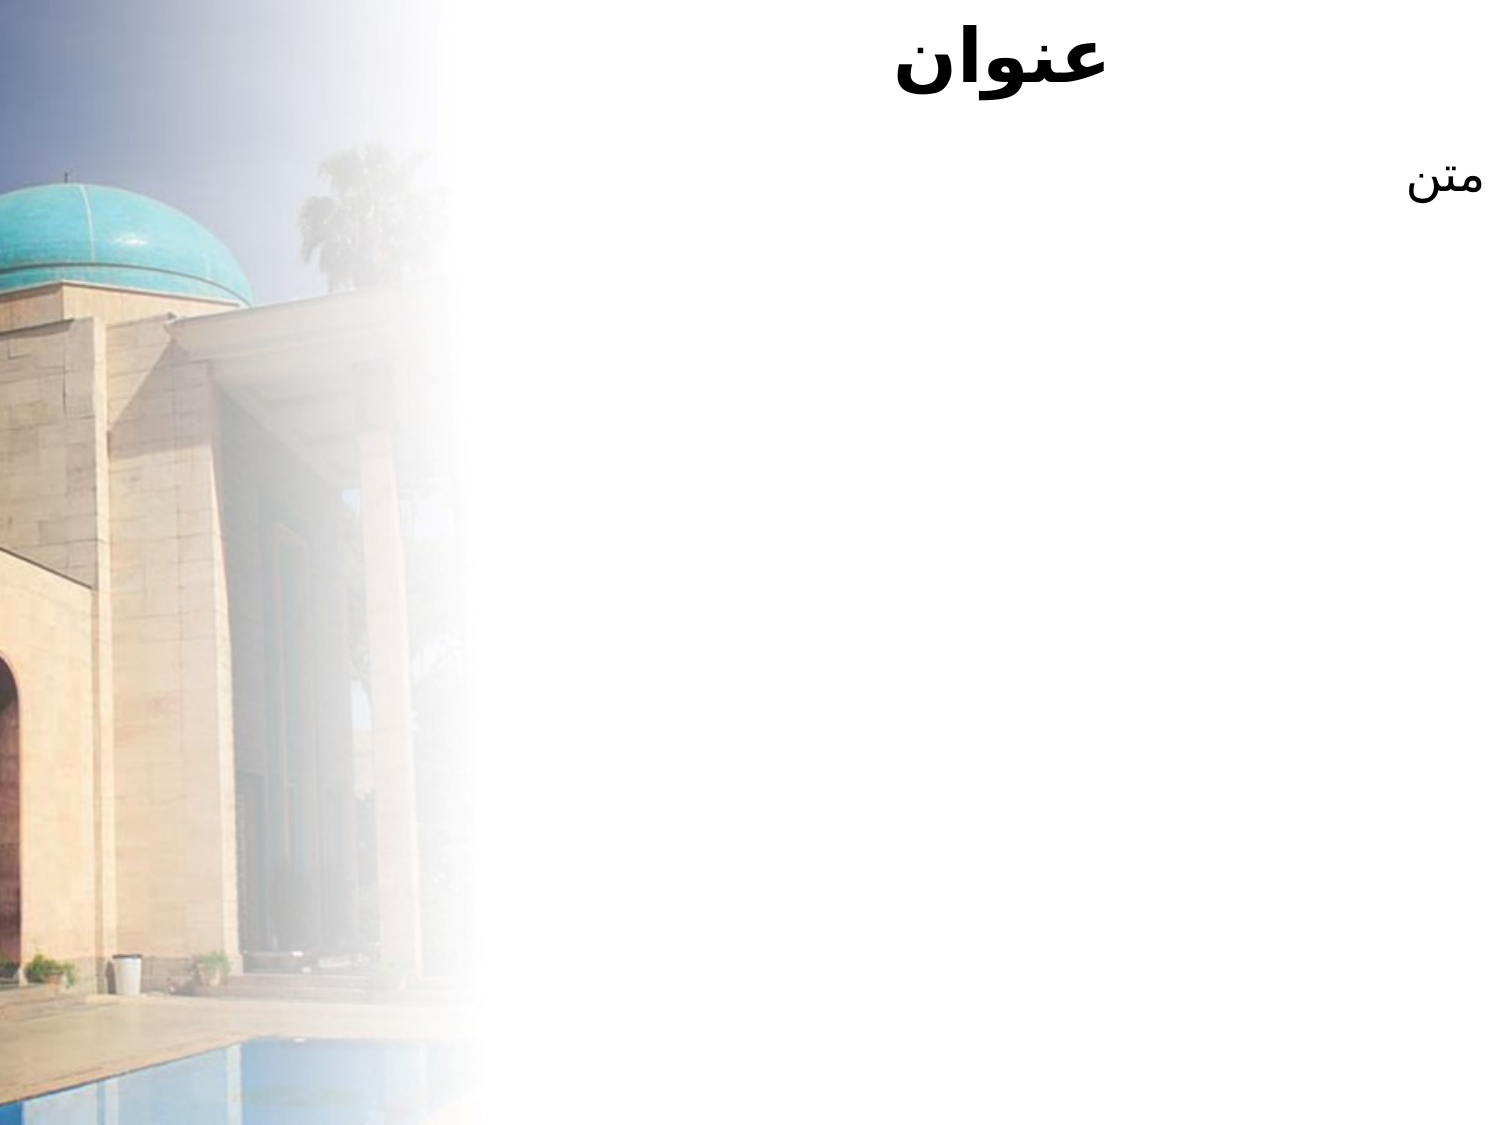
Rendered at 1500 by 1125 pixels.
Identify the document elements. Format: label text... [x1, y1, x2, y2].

picture [0, 0, 1500, 1125]
text_box متن [473, 134, 1500, 209]
text_box عنوان [505, 0, 1500, 105]
